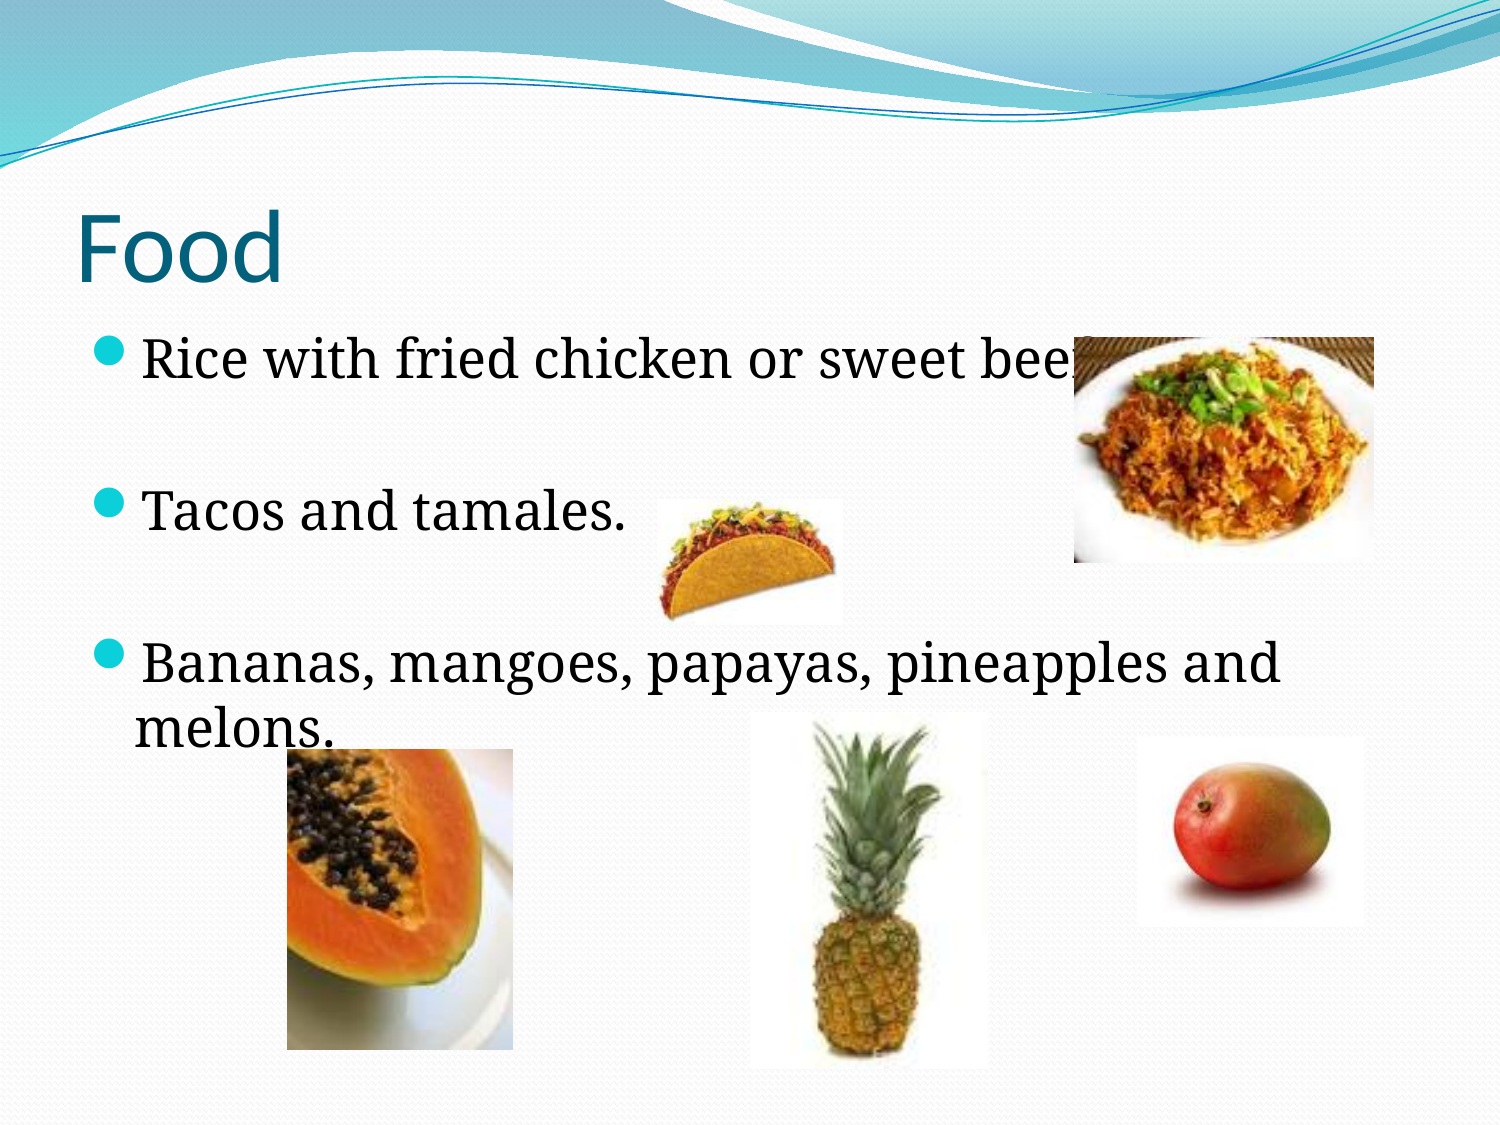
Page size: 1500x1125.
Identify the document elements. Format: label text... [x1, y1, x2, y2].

list Rice with fried chicken or sweet beef. Tacos and tamales. Bananas, mangoes, papayas, pineapples and melons. [75, 317, 1425, 1038]
picture [287, 749, 513, 1050]
picture [657, 499, 843, 626]
title Food [75, 115, 1425, 303]
picture [1074, 337, 1374, 563]
picture [1137, 737, 1365, 927]
picture [749, 712, 988, 1069]
